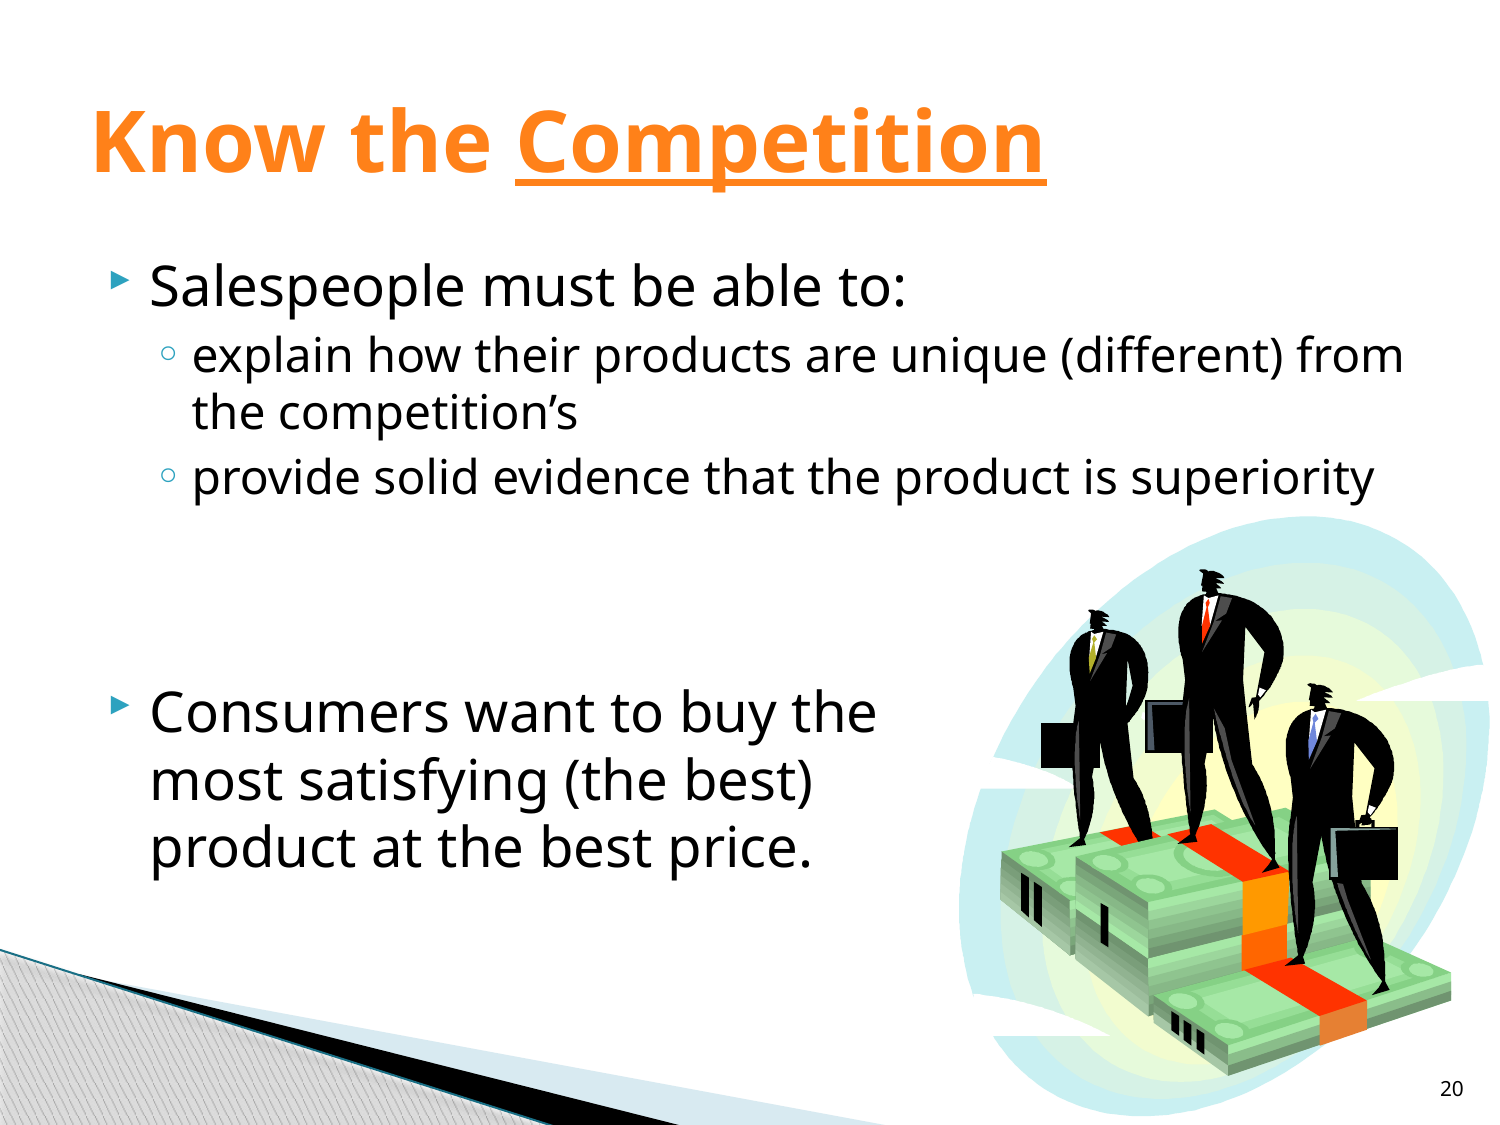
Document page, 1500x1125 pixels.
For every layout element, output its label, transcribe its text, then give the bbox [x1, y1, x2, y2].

picture [949, 512, 1500, 1125]
list Salespeople must be able to: explain how their products are unique (different) from the competition’s provide solid evidence that the product is superiority Consumers want to buy the most satisfying (the best) product at the best price. [75, 243, 1450, 986]
title Know the Competition [75, 45, 1425, 233]
